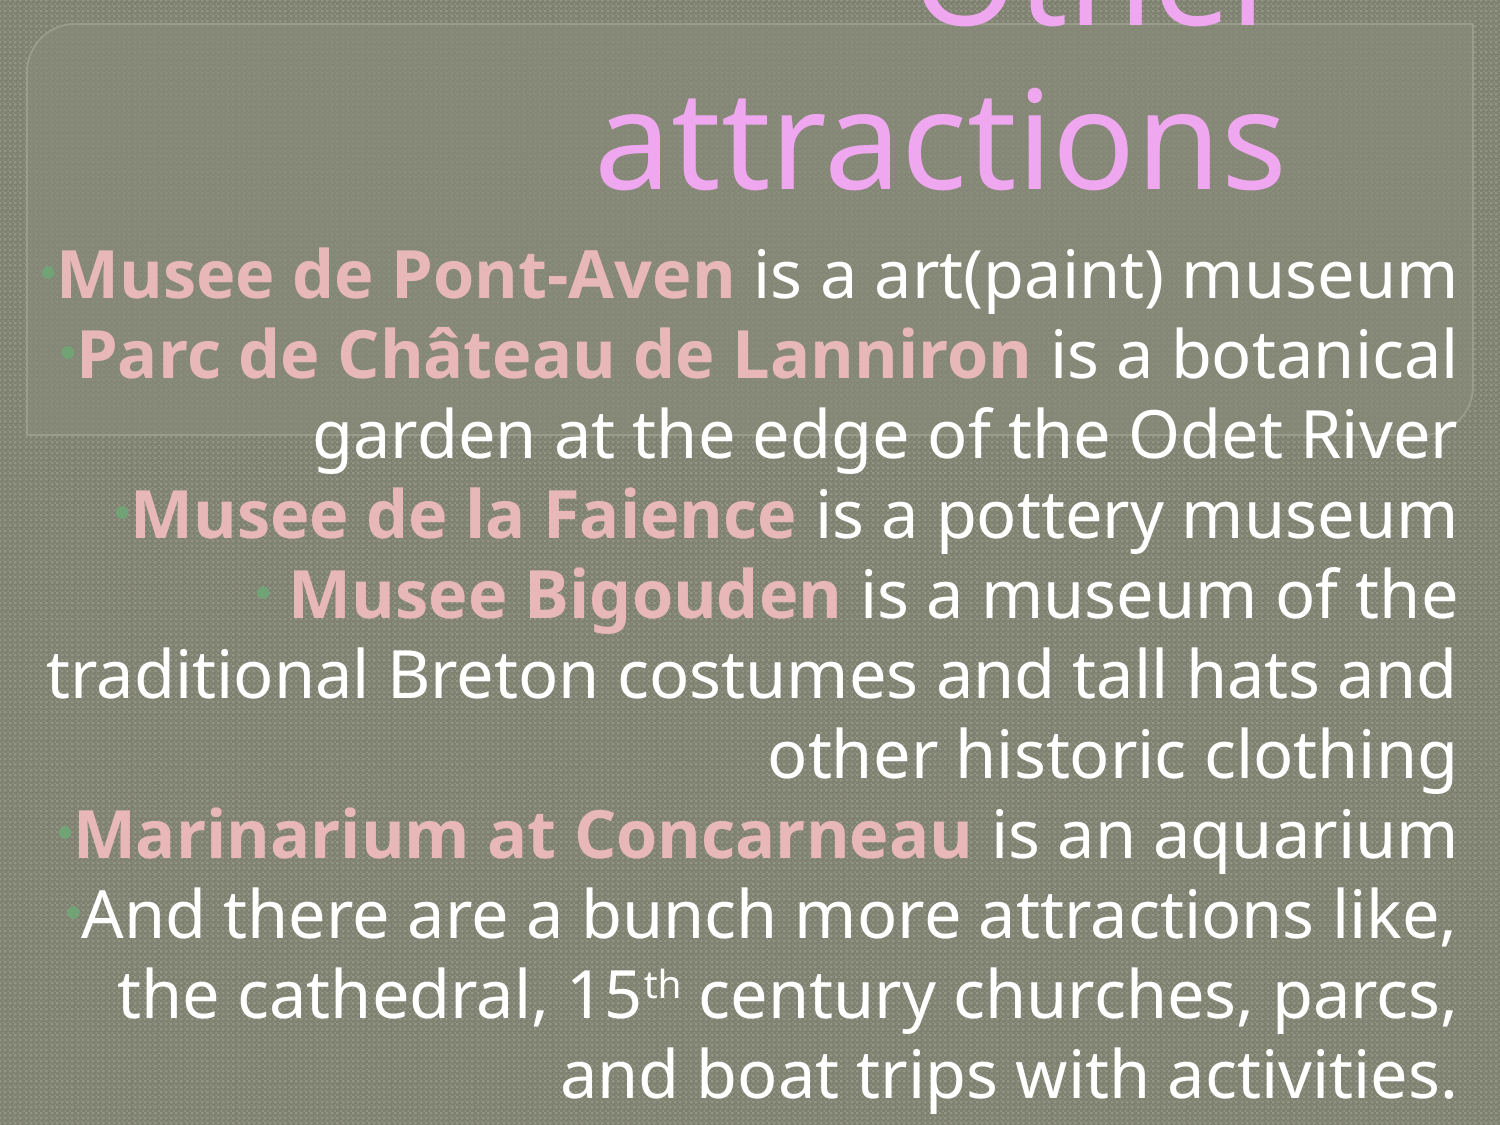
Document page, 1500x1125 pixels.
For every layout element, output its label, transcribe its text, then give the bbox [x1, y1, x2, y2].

title Other attractions [187, 0, 1325, 224]
subtitle Musee de Pont-Aven is a art(paint) museum Parc de Château de Lanniron is a botanical garden at the edge of the Odet River Musee de la Faience is a pottery museum Musee Bigouden is a museum of the traditional Breton costumes and tall hats and other historic clothing Marinarium at Concarneau is an aquarium And there are a bunch more attractions like, the cathedral, 15th century churches, parcs, and boat trips with activities. [0, 224, 1500, 1125]
